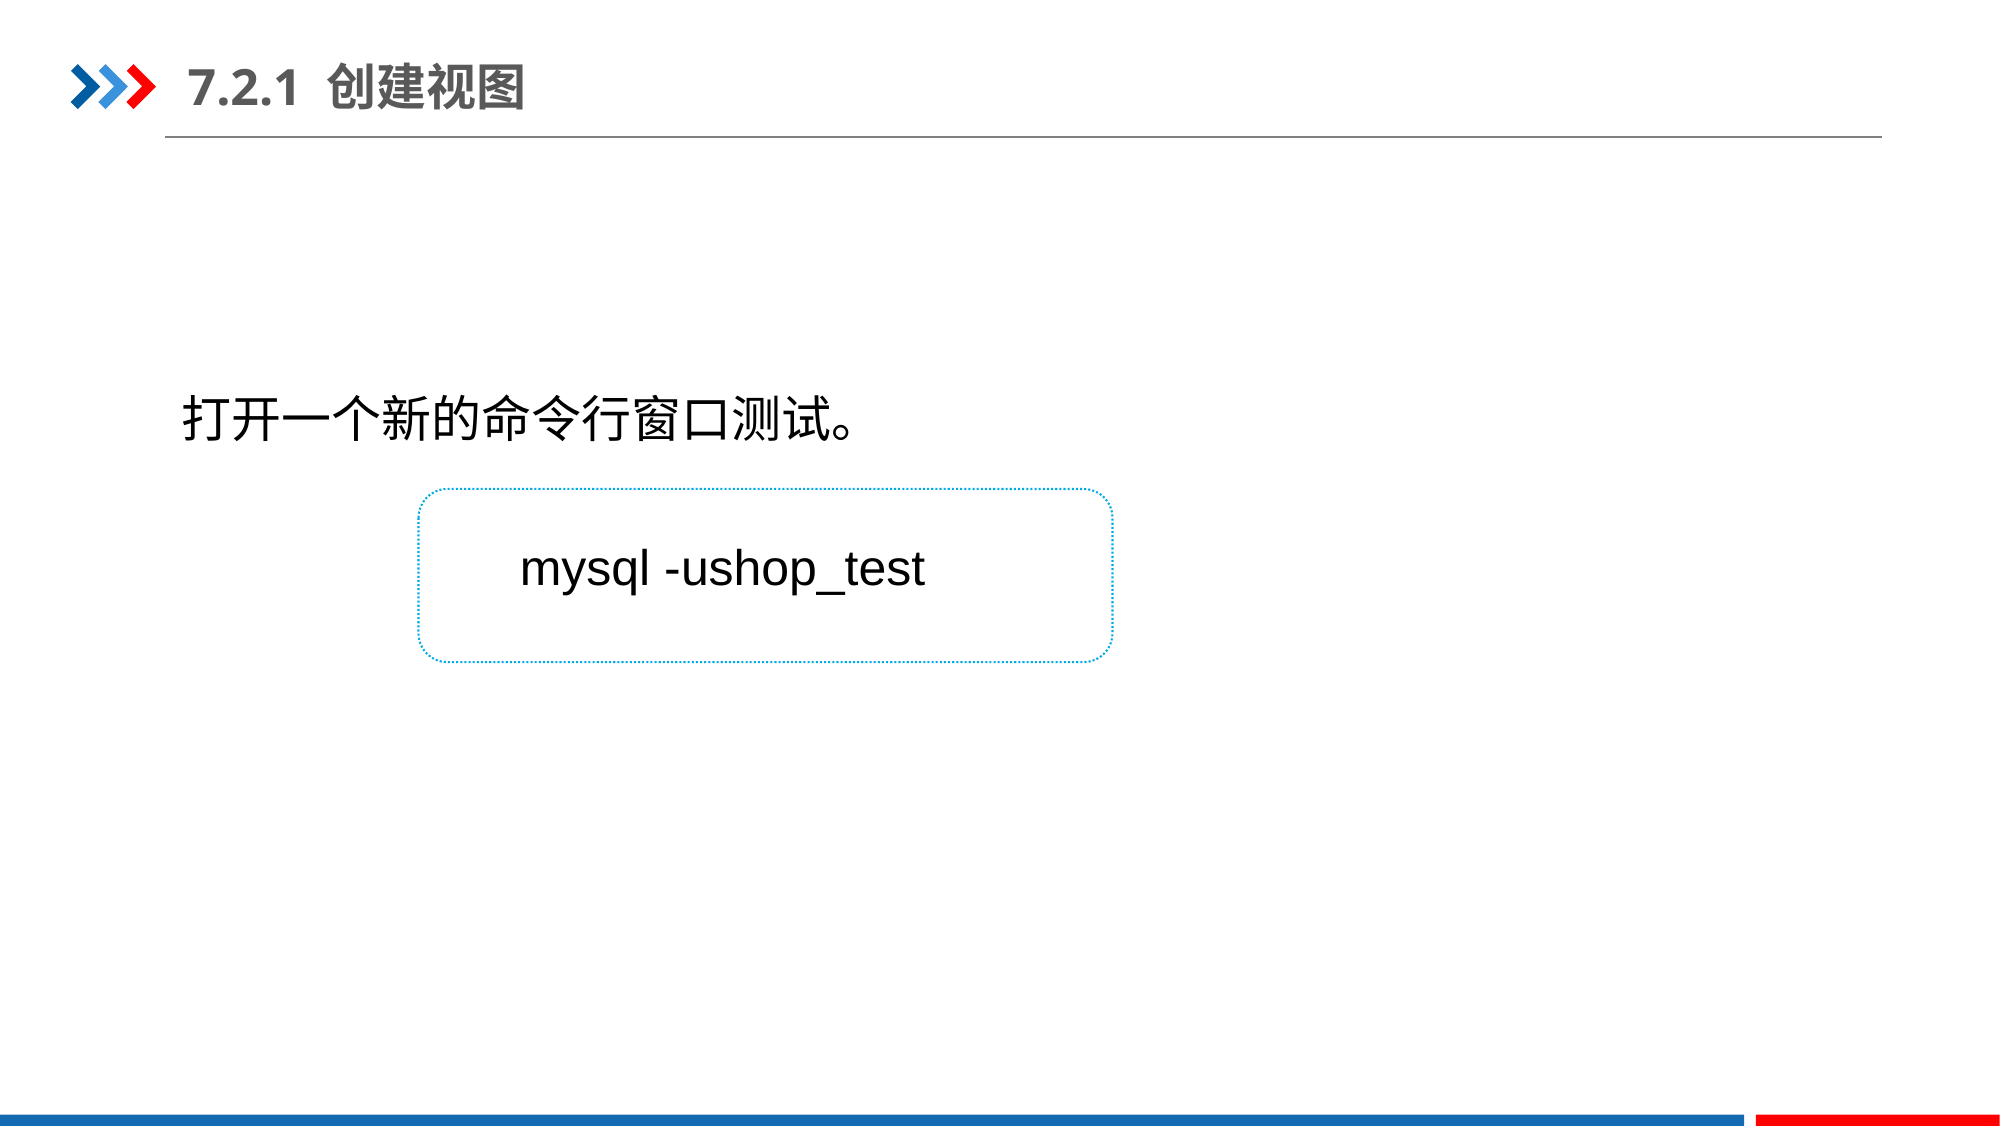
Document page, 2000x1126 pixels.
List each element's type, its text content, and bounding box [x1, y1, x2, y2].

text_box 打开一个新的命令行窗口测试。 [166, 380, 1499, 499]
text_box mysql -ushop_test [504, 527, 1298, 647]
text_box 7.2.1 创建视图 [187, 43, 827, 127]
text_box [418, 488, 1113, 663]
